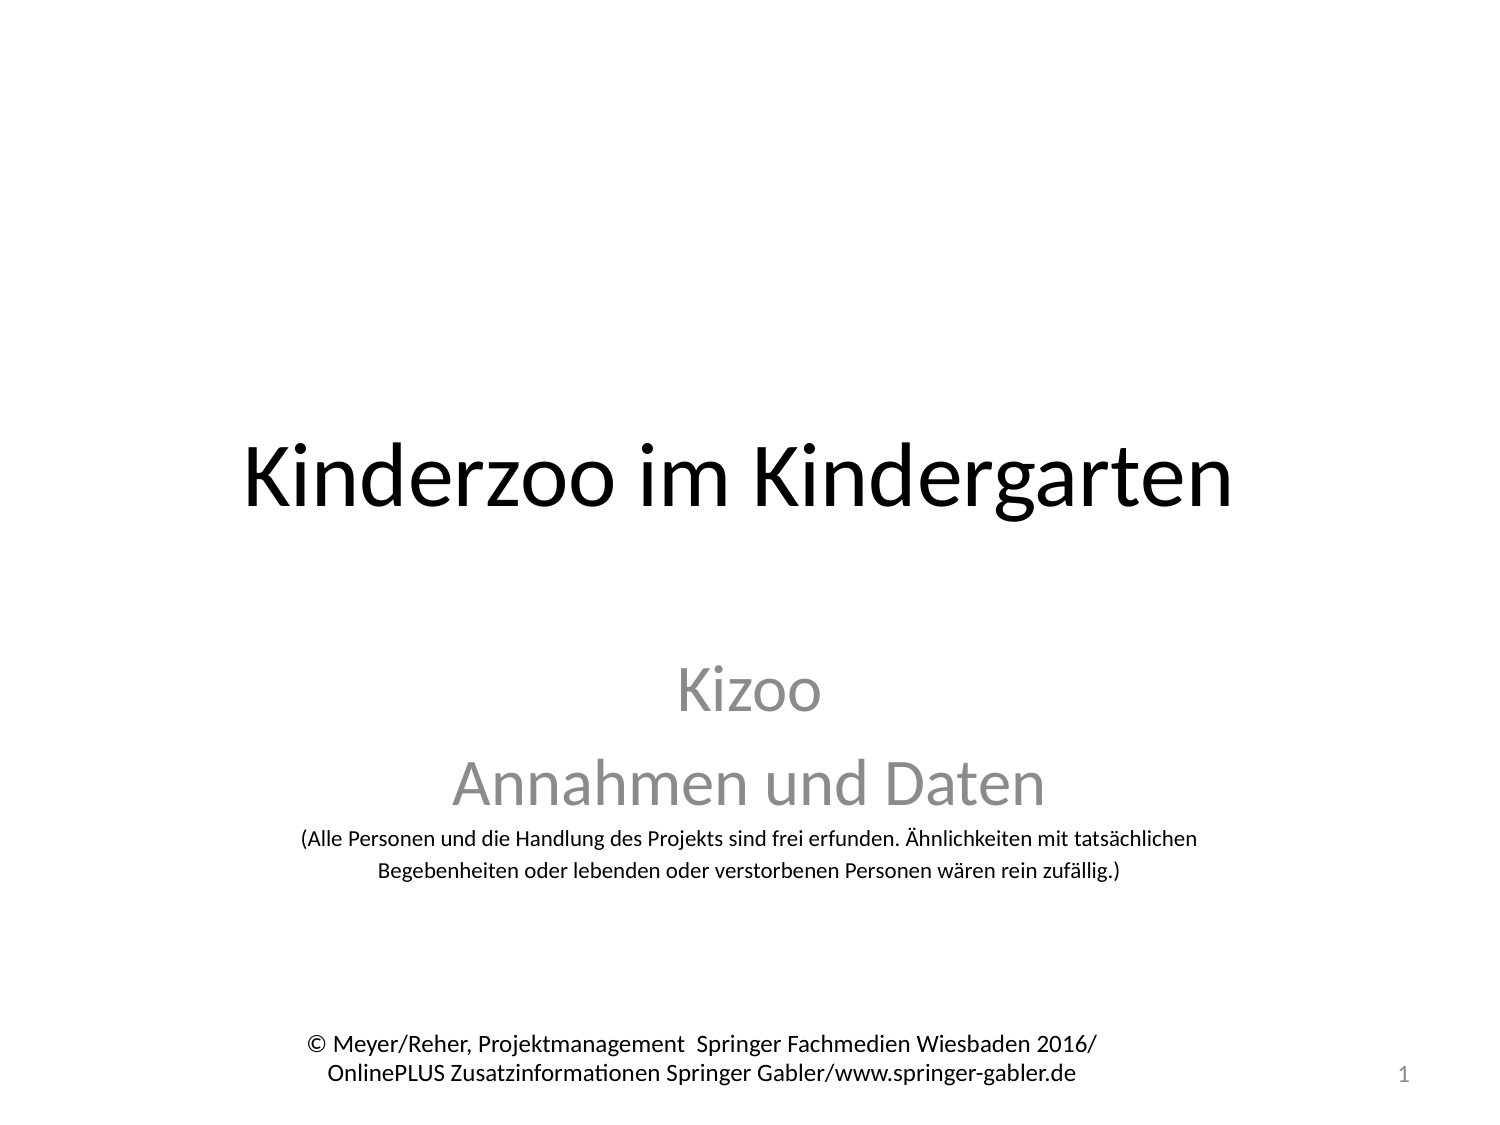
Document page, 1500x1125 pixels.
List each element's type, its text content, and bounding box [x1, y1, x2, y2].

footer © Meyer/Reher, Projektmanagement Springer Fachmedien Wiesbaden 2016/ OnlinePLUS Zusatzinformationen Springer Gabler/www.springer-gabler.de [29, 1011, 1377, 1103]
title Kinderzoo im Kindergarten [112, 349, 1388, 591]
slide_number 1 [1074, 1042, 1425, 1103]
subtitle Kizoo Annahmen und Daten (Alle Personen und die Handlung des Projekts sind frei erfunden. Ähnlichkeiten mit tatsächlichen Begebenheiten oder lebenden oder verstorbenen Personen wären rein zufällig.) [225, 637, 1275, 925]
